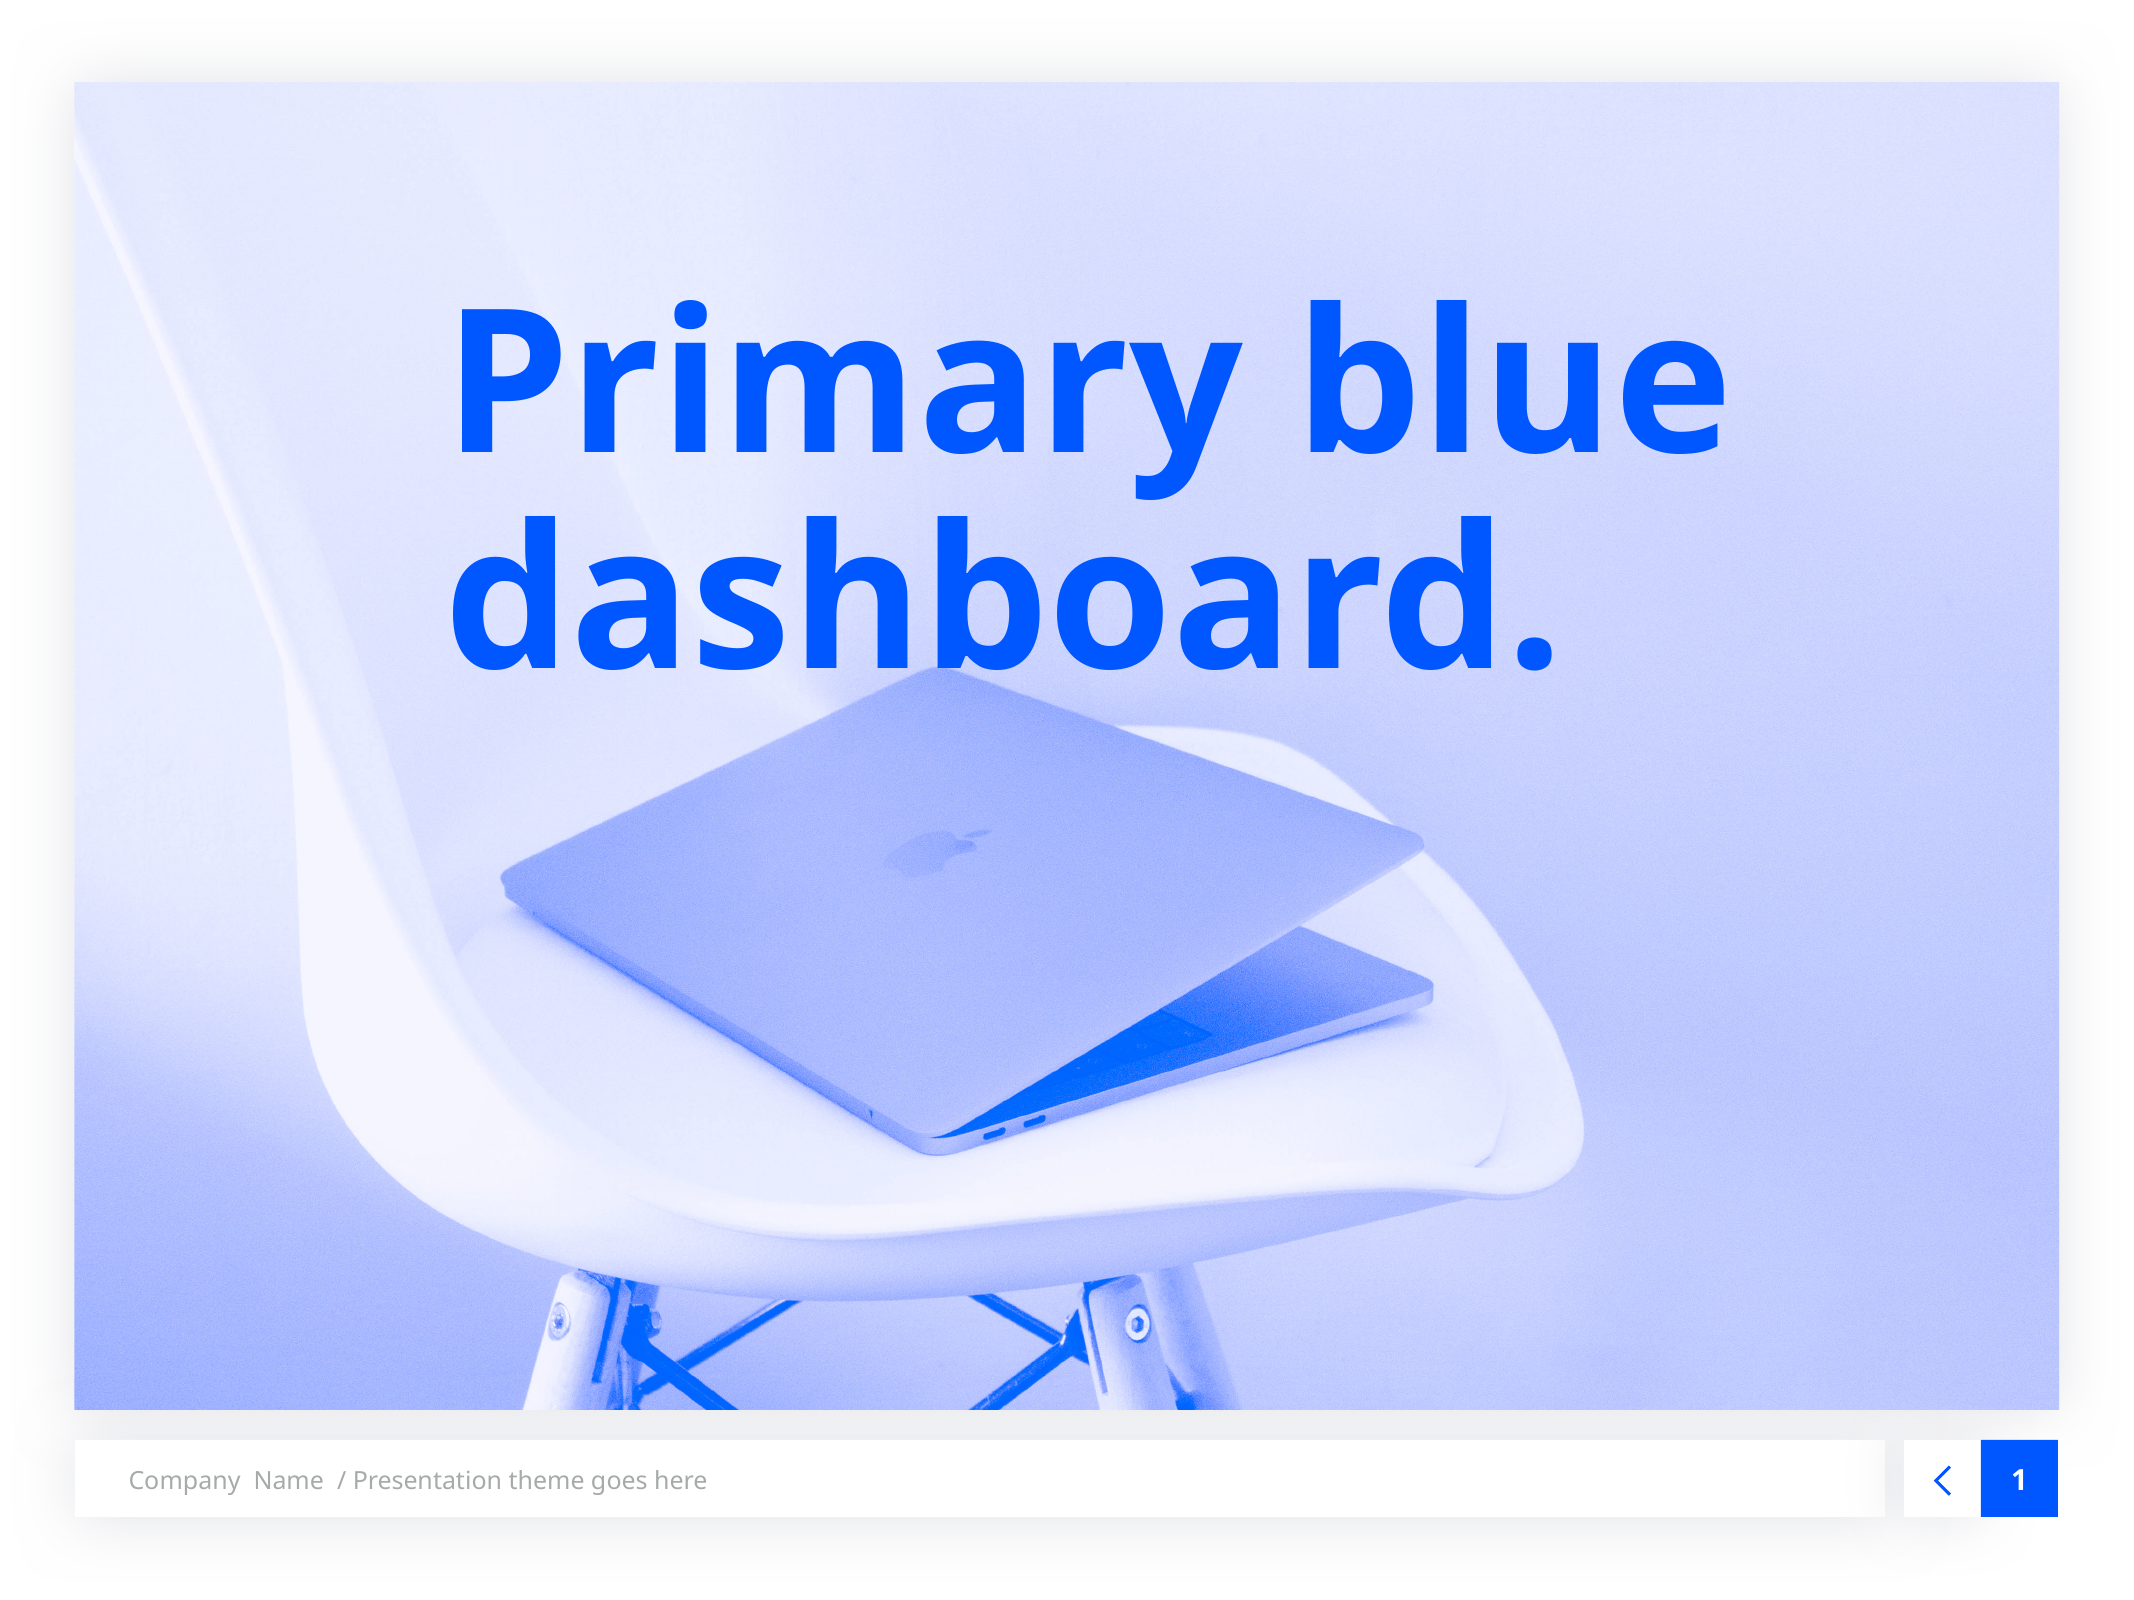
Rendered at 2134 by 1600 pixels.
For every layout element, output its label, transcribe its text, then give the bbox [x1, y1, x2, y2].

picture [74, 82, 2060, 1410]
list Company Name / Presentation theme goes here [127, 1462, 1846, 1497]
slide_number 1 [2008, 1460, 2031, 1501]
